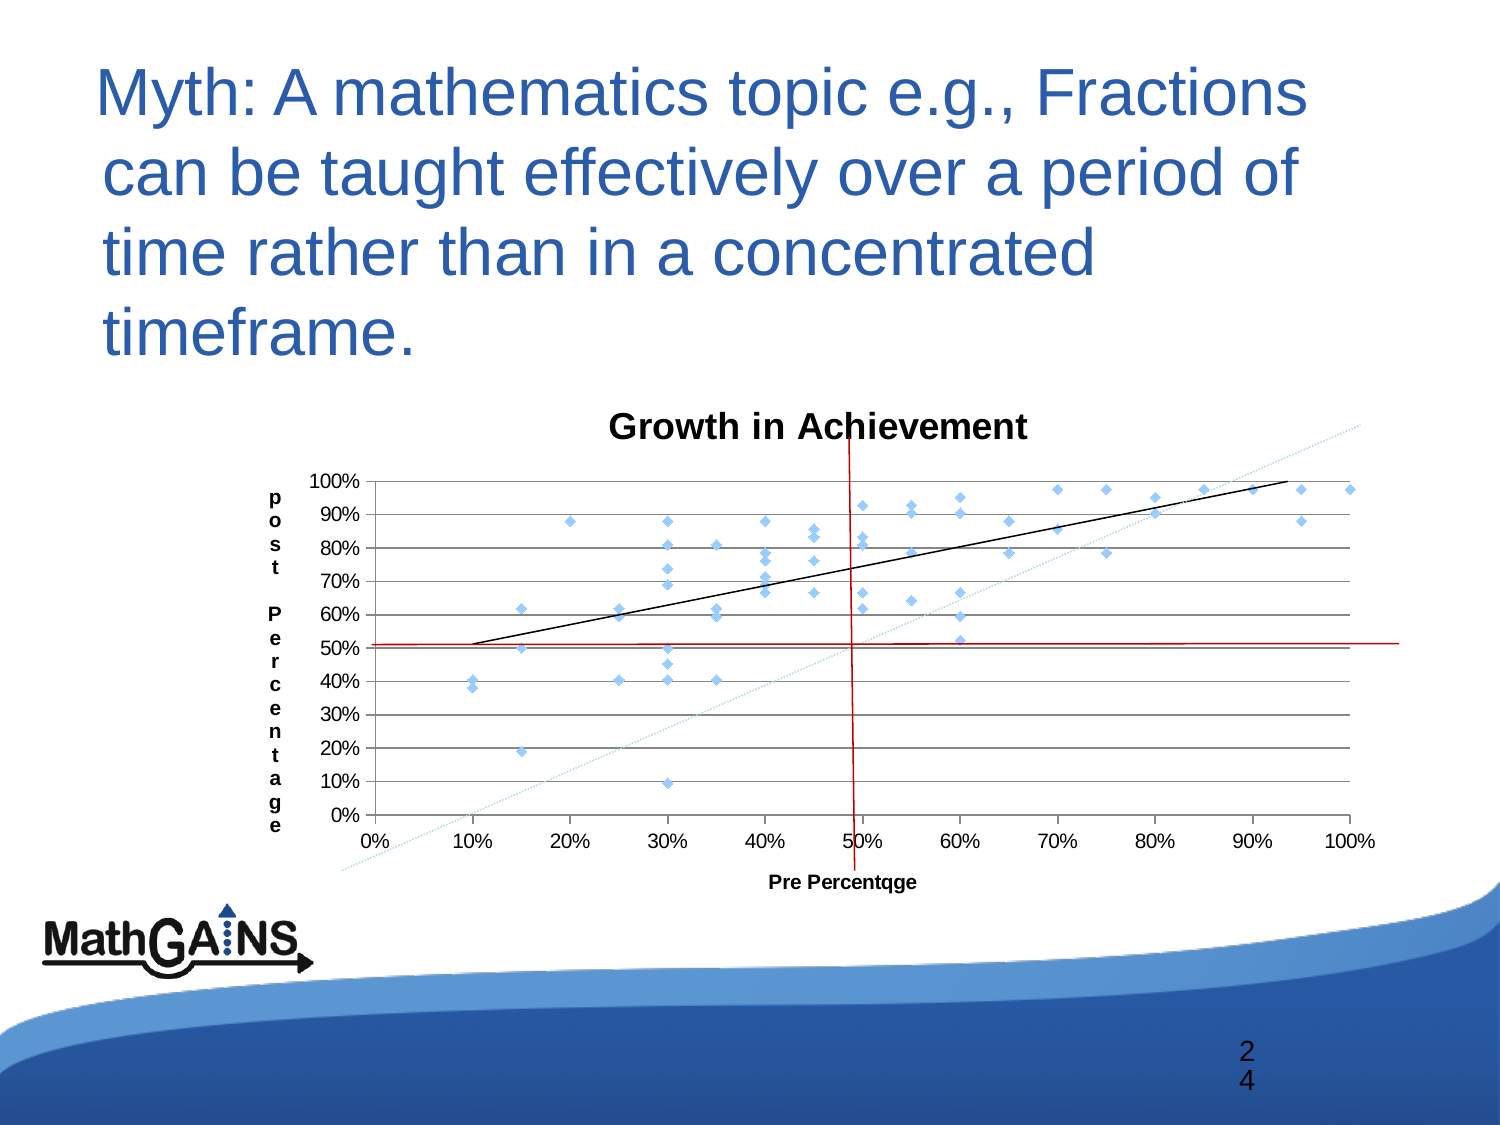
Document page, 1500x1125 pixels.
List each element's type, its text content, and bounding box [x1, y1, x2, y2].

slide_number 24 [1223, 1023, 1277, 1075]
chart [237, 374, 1401, 926]
title Myth: A mathematics topic e.g., Fractions can be taught effectively over a period of time rather than in a concentrated timeframe. [86, 139, 1438, 388]
picture [0, 878, 1500, 1125]
